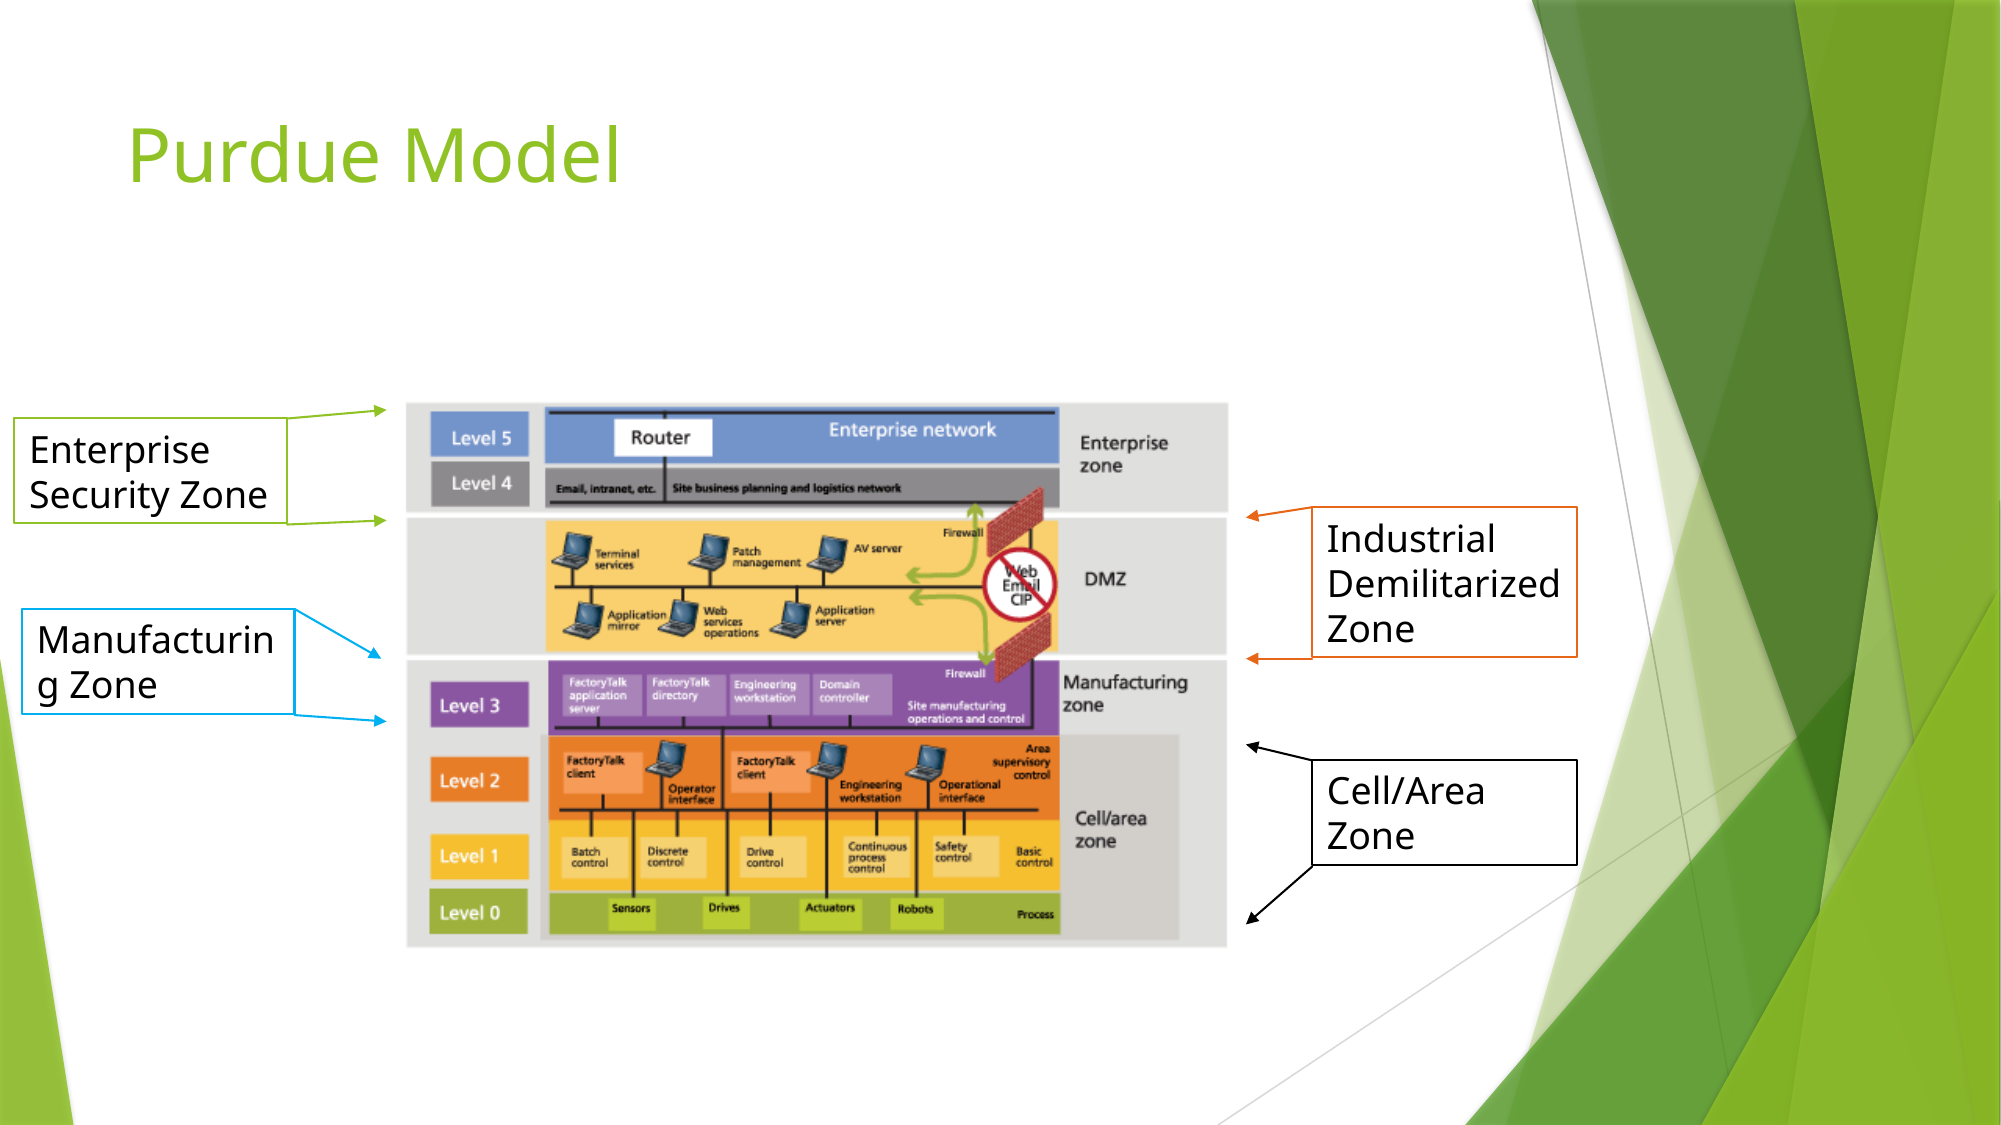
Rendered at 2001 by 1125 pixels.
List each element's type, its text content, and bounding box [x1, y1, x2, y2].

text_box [286, 519, 388, 526]
text_box Industrial Demilitarized Zone [1312, 507, 1578, 657]
text_box Manufacturing Zone [21, 609, 295, 714]
text_box Enterprise Security Zone [14, 418, 288, 524]
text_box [1245, 744, 1313, 761]
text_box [294, 608, 382, 660]
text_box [294, 714, 388, 723]
text_box Cell/Area Zone [1312, 760, 1578, 865]
title Purdue Model [111, 99, 1522, 317]
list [385, 381, 1247, 964]
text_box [1245, 865, 1313, 925]
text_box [286, 409, 388, 419]
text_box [1245, 506, 1313, 519]
